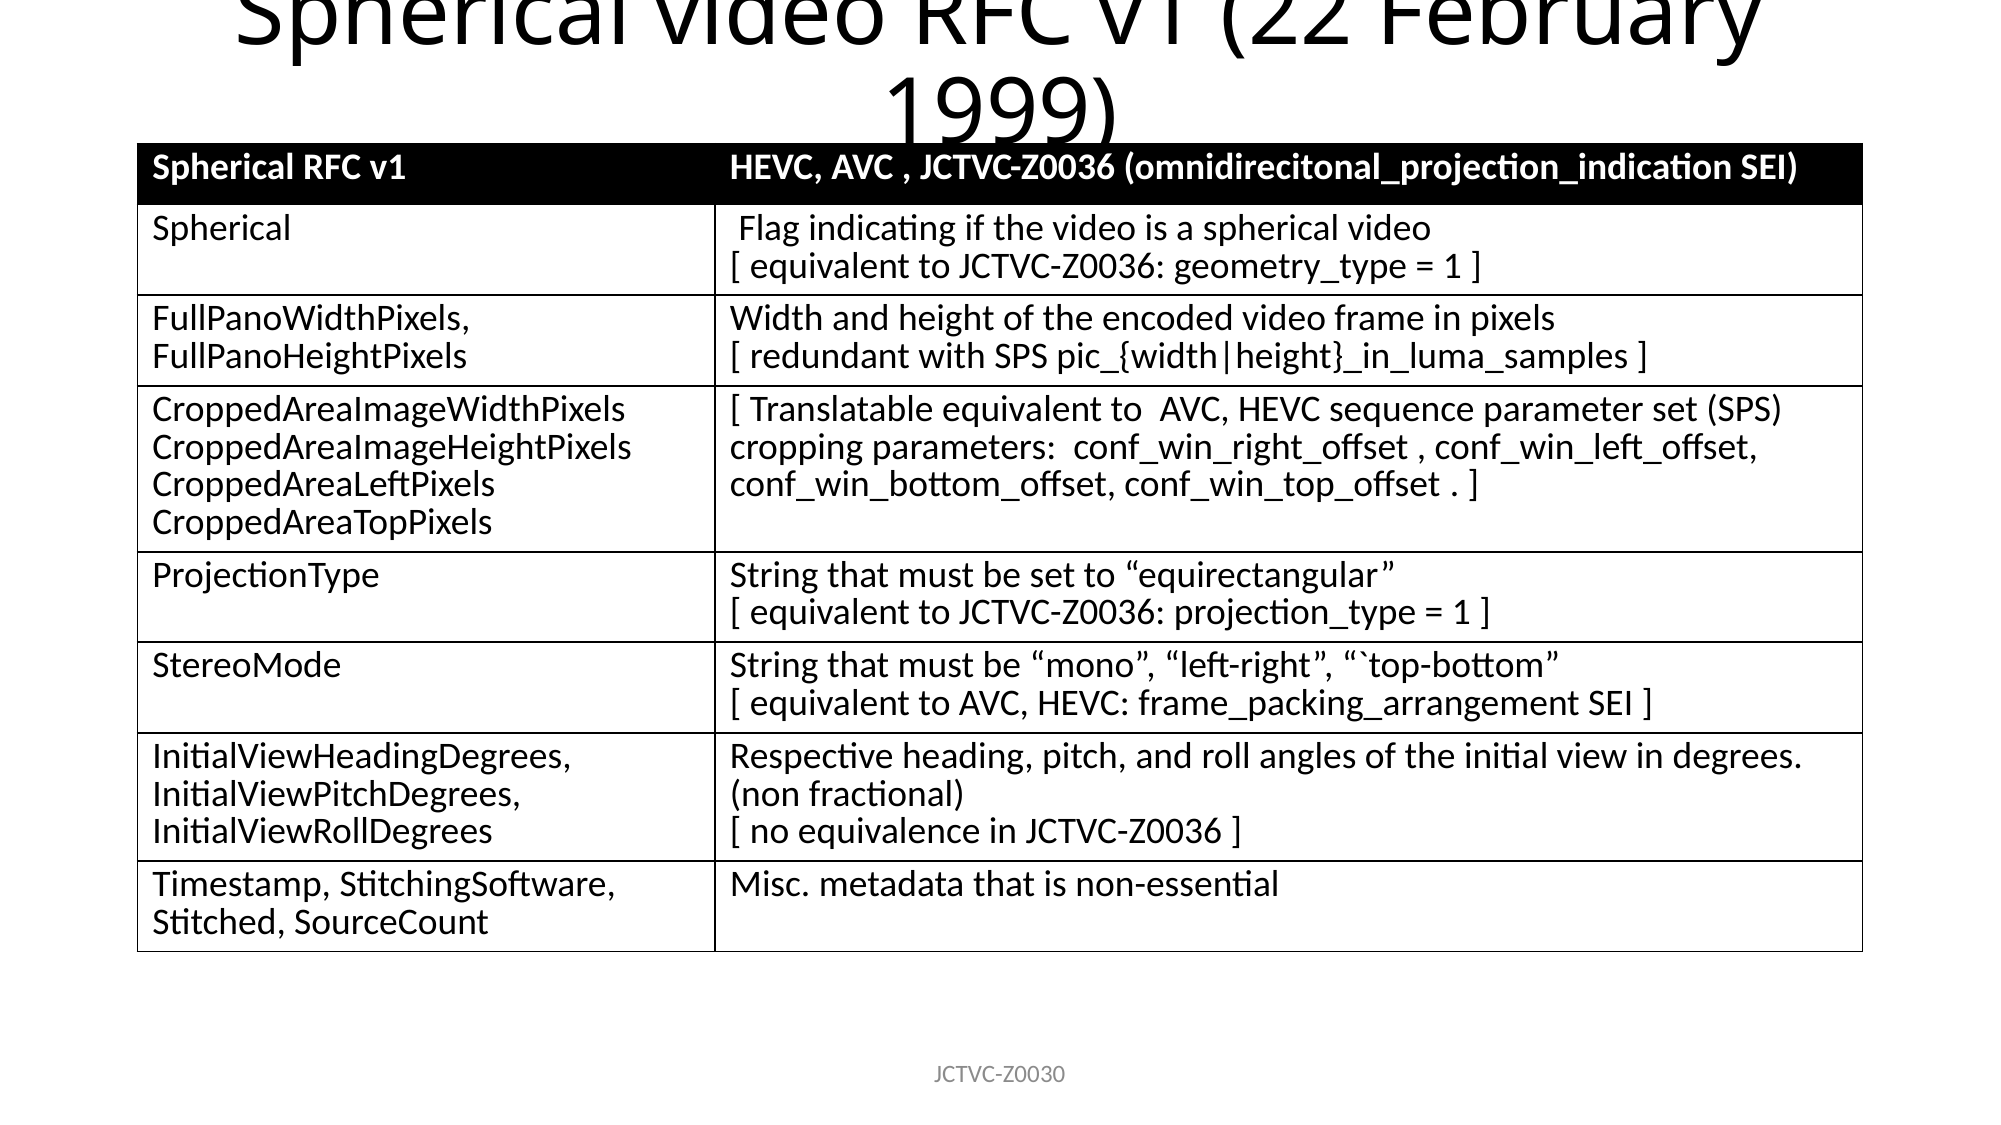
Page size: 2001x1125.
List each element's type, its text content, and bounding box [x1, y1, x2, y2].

table_cell ProjectionType [138, 553, 714, 641]
table_cell Width and height of the encoded video frame in pixels [ redundant with SPS pic_{width|height}_in_luma_samples ] [716, 296, 1862, 385]
table_cell Flag indicating if the video is a spherical video [ equivalent to JCTVC-Z0036: geometry_type = 1 ] [716, 205, 1862, 294]
table_cell Respective heading, pitch, and roll angles of the initial view in degrees. (non fractional) [ no equivalence in JCTVC-Z0036 ] [716, 734, 1862, 860]
table_cell Timestamp, StitchingSoftware, Stitched, SourceCount [138, 862, 714, 951]
title Spherical video RFC v1 (22 February 1999) [137, 0, 1863, 143]
footer JCTVC-Z0030 [662, 1042, 1338, 1103]
table_cell String that must be “mono”, “left-right”, “`top-bottom” [ equivalent to AVC, HEVC: frame_packing_arrangement SEI ] [716, 643, 1862, 732]
table_cell Spherical [138, 205, 714, 294]
table_cell String that must be set to “equirectangular” [ equivalent to JCTVC-Z0036: projection_type = 1 ] [716, 553, 1862, 641]
table_cell FullPanoWidthPixels, FullPanoHeightPixels [138, 296, 714, 385]
table_header Spherical RFC v1 [138, 145, 714, 204]
table_cell StereoMode [138, 643, 714, 732]
table_header HEVC, AVC , JCTVC-Z0036 (omnidirecitonal_projection_indication SEI) [716, 145, 1862, 204]
table_cell Misc. metadata that is non-essential [716, 862, 1862, 951]
table_cell InitialViewHeadingDegrees, InitialViewPitchDegrees, InitialViewRollDegrees [138, 734, 714, 860]
table_cell [ Translatable equivalent to AVC, HEVC sequence parameter set (SPS) cropping parameters: conf_win_right_offset , conf_win_left_offset, conf_win_bottom_offset, conf_win_top_offset . ] [716, 387, 1862, 551]
table_cell CroppedAreaImageWidthPixels CroppedAreaImageHeightPixels CroppedAreaLeftPixels CroppedAreaTopPixels [138, 387, 714, 551]
